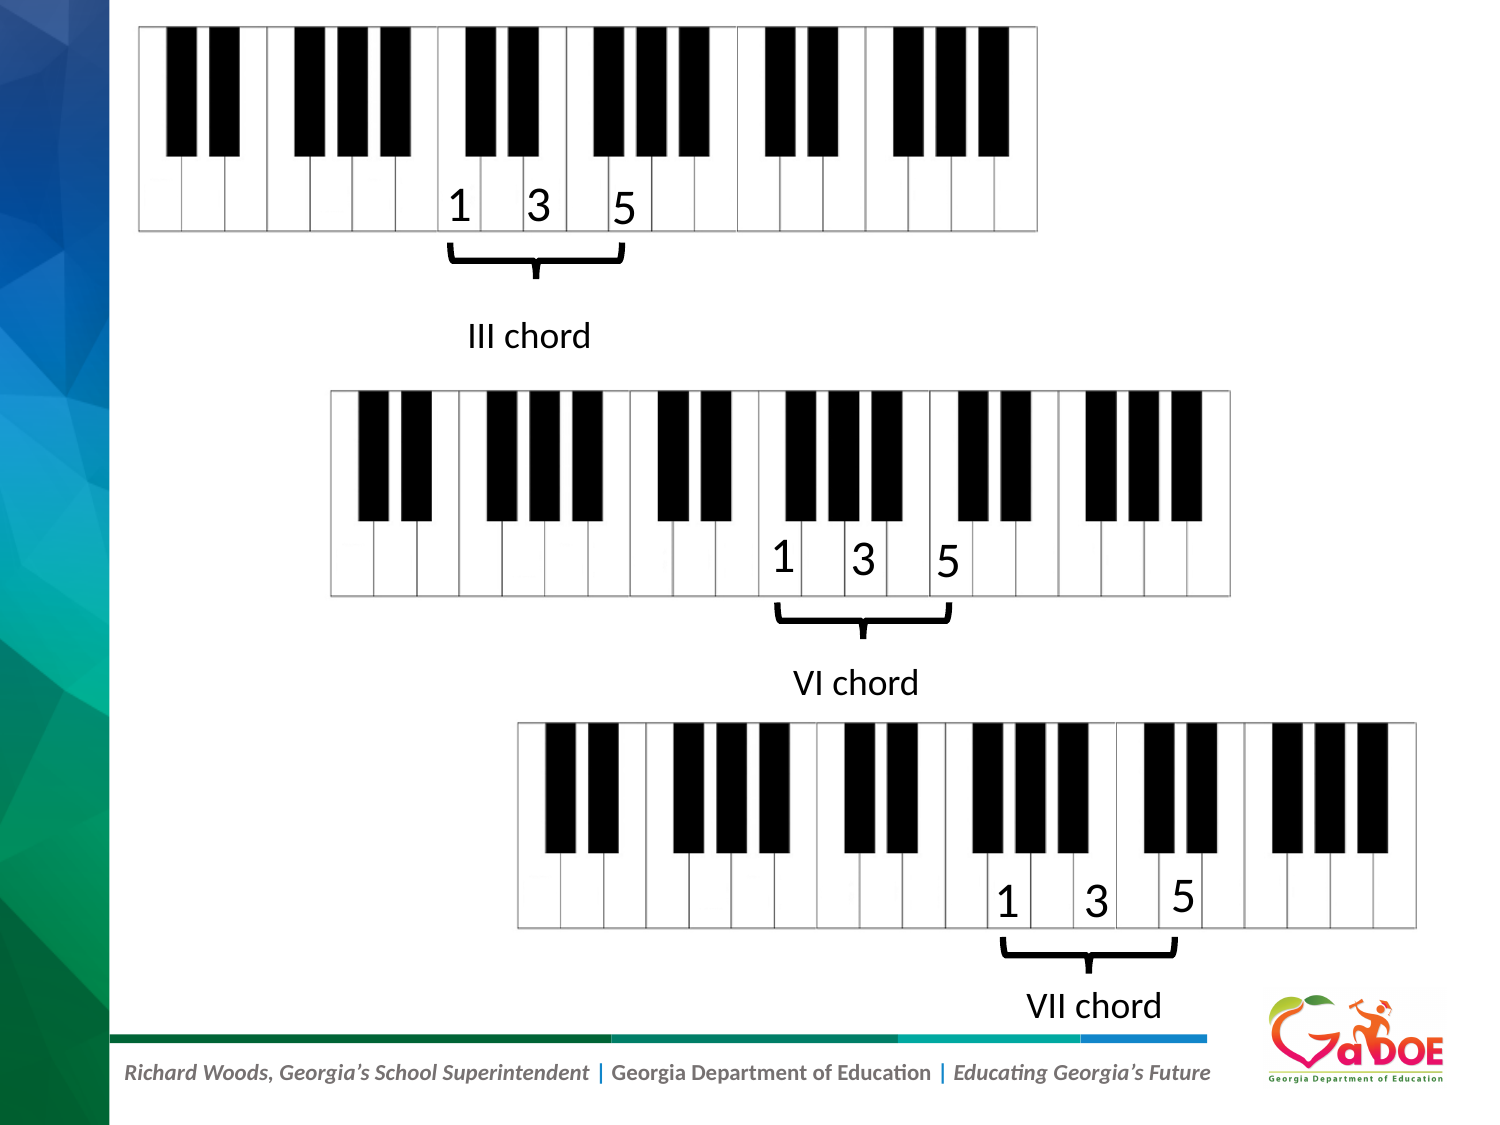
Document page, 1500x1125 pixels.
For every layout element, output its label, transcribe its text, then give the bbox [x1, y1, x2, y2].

picture [0, 0, 110, 1125]
picture [132, 23, 1044, 240]
text_box III chord [452, 304, 607, 364]
picture [324, 387, 1237, 605]
text_box VII chord [1011, 973, 1178, 1034]
text_box [449, 242, 623, 280]
picture [510, 719, 1423, 937]
text_box [776, 605, 950, 640]
text_box VI chord [778, 650, 935, 710]
text_box [1002, 937, 1176, 973]
picture [1263, 987, 1447, 1089]
